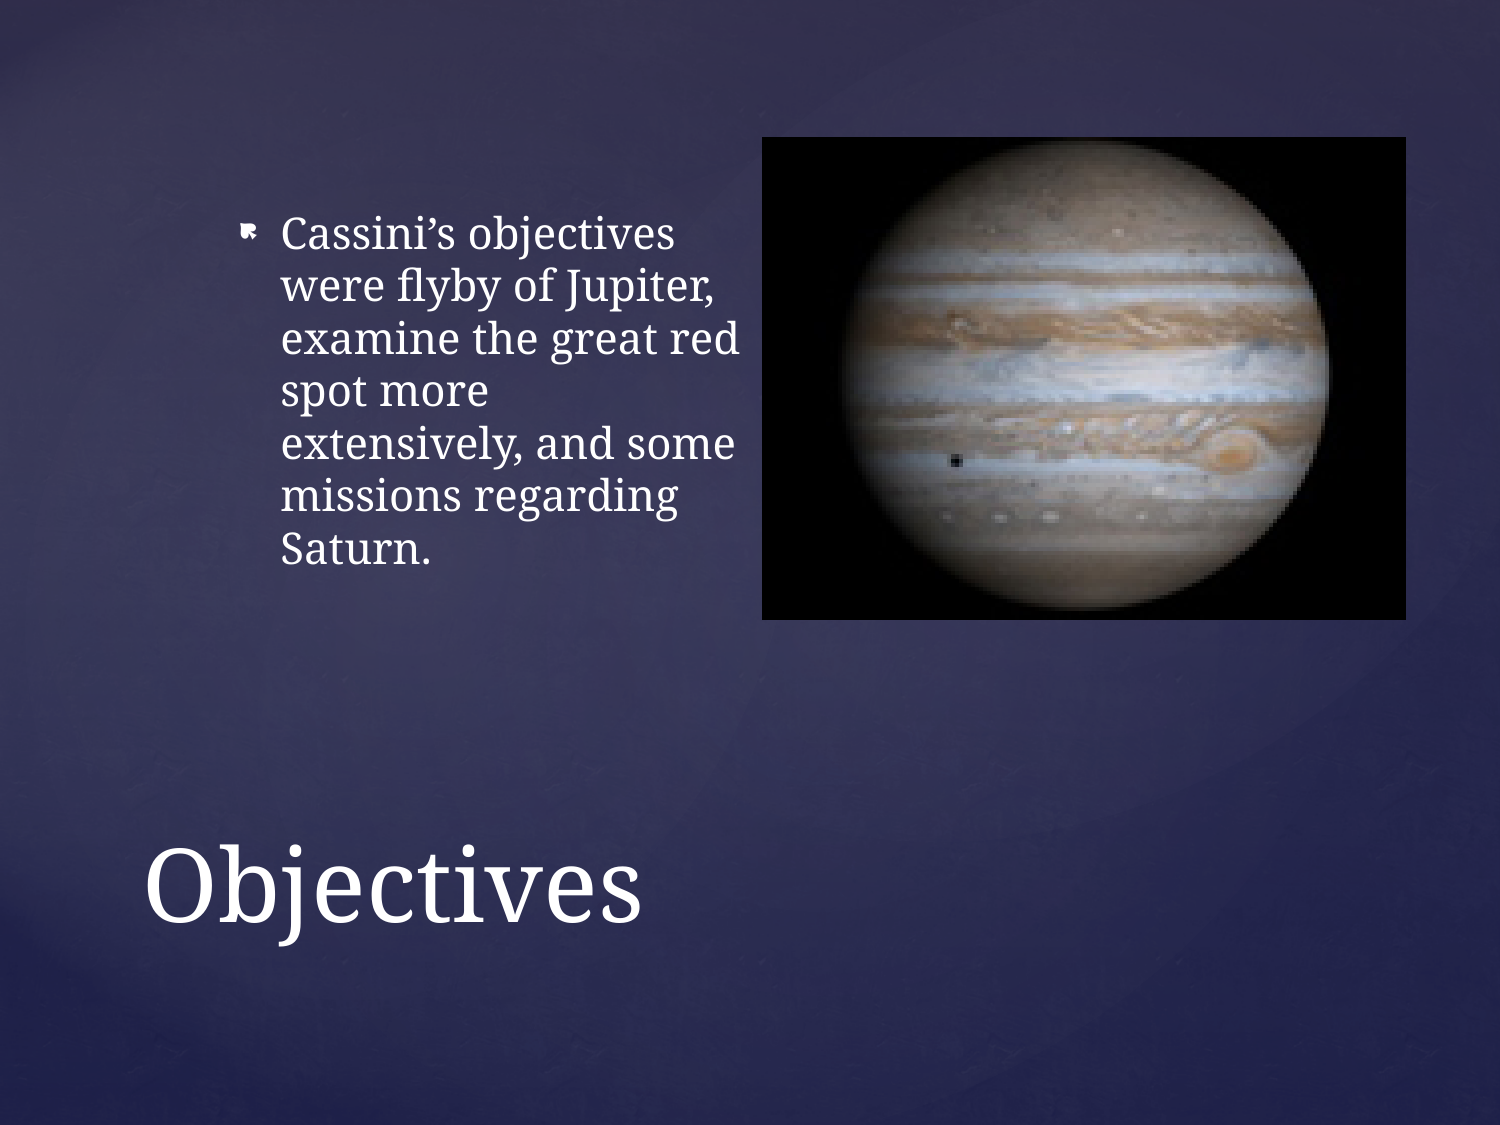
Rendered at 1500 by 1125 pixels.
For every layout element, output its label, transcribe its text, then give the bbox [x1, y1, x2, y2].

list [761, 136, 1407, 621]
title Objectives [127, 800, 1365, 950]
list Cassini’s objectives were flyby of Jupiter, examine the great red spot more extensively, and some missions regarding Saturn. [220, 108, 758, 671]
